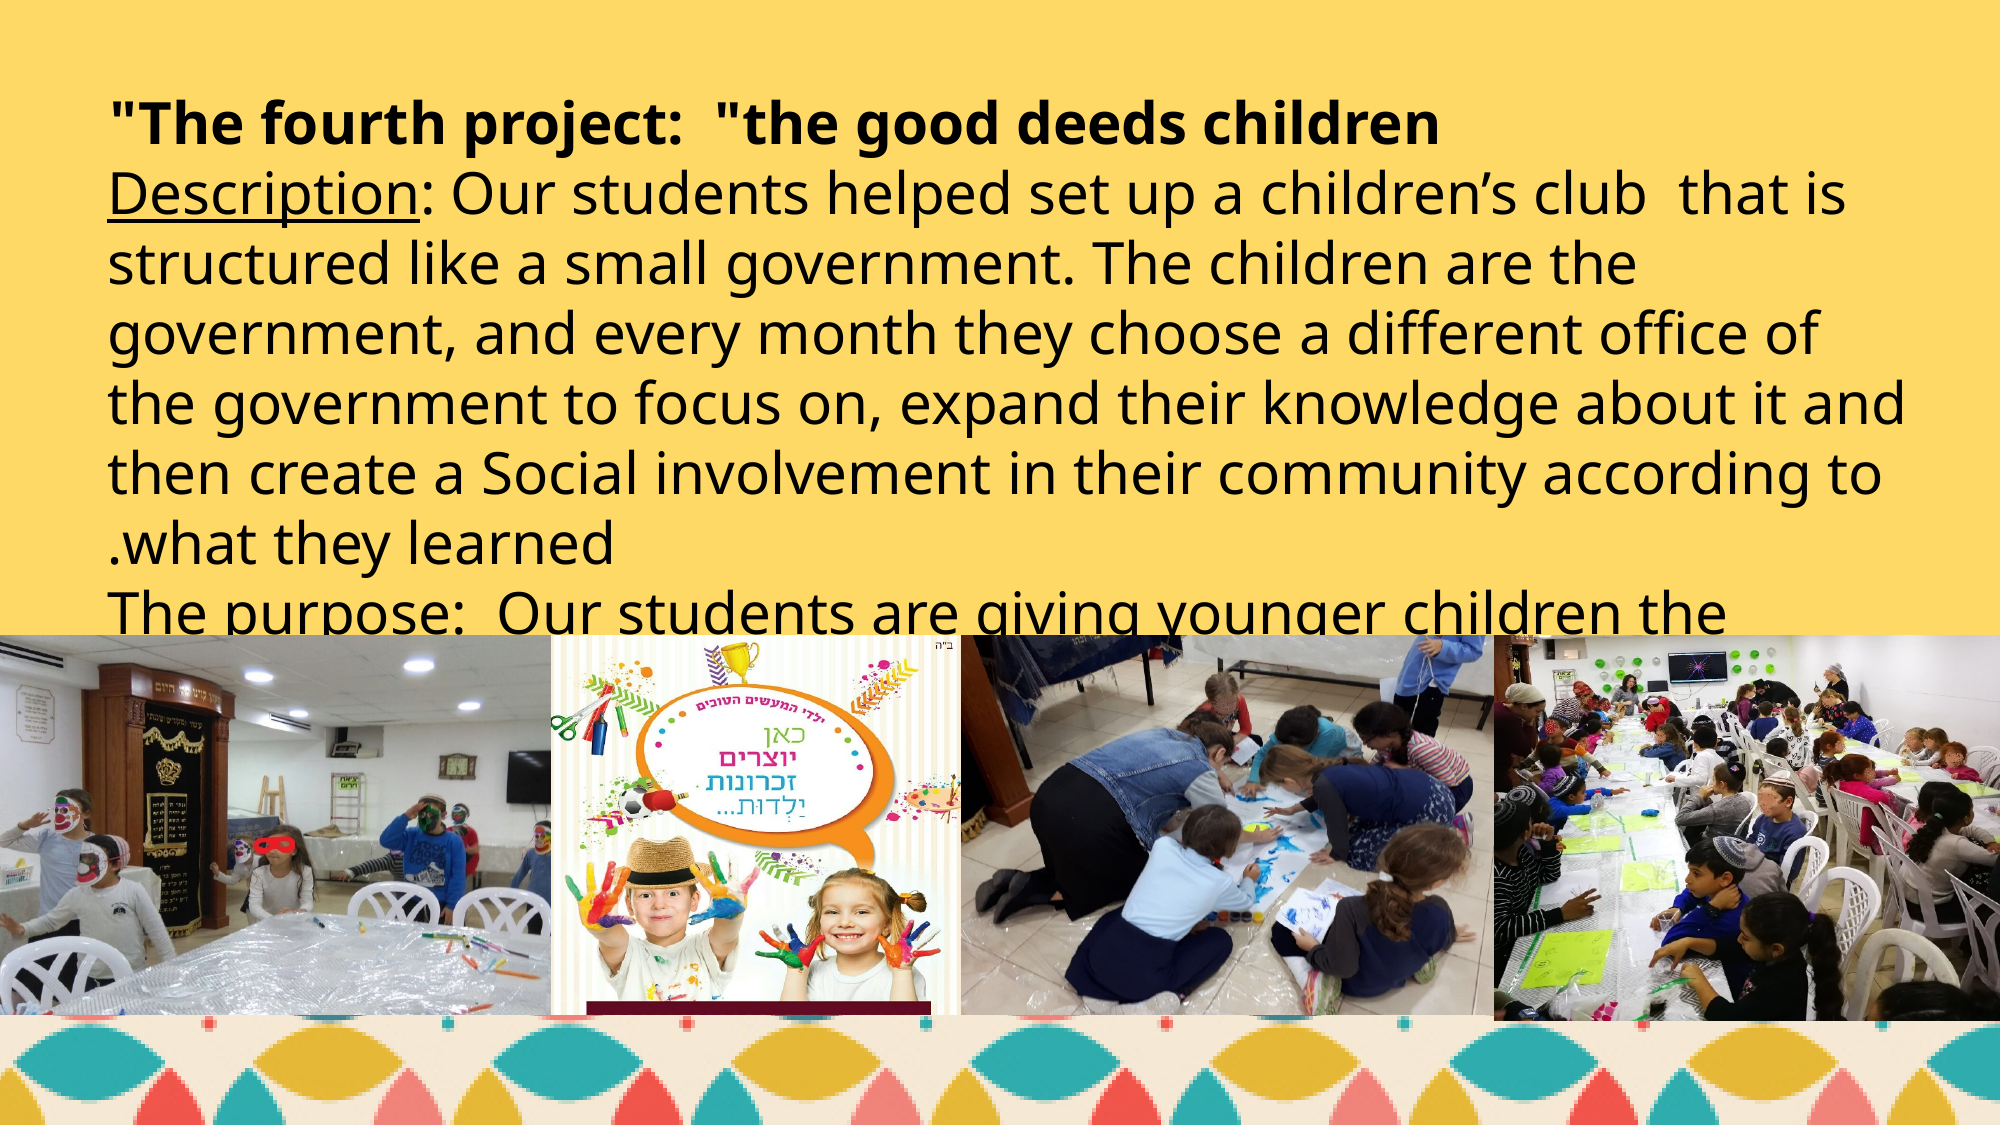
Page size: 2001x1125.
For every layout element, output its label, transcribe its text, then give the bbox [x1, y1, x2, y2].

text_box The fourth project: "the good deeds children" Description: Our students helped set up a children’s club that is structured like a small government. The children are the government, and every month they choose a different office of the government to focus on, expand their knowledge about it and then create a Social involvement in their community according to what they learned. The purpose: Our students are giving younger children the opportunity to expand their knowledge about the running of a government and involves them in developing and implementing community activities. [92, 8, 1924, 635]
picture [0, 1021, 2000, 1125]
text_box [0, 635, 2000, 1021]
